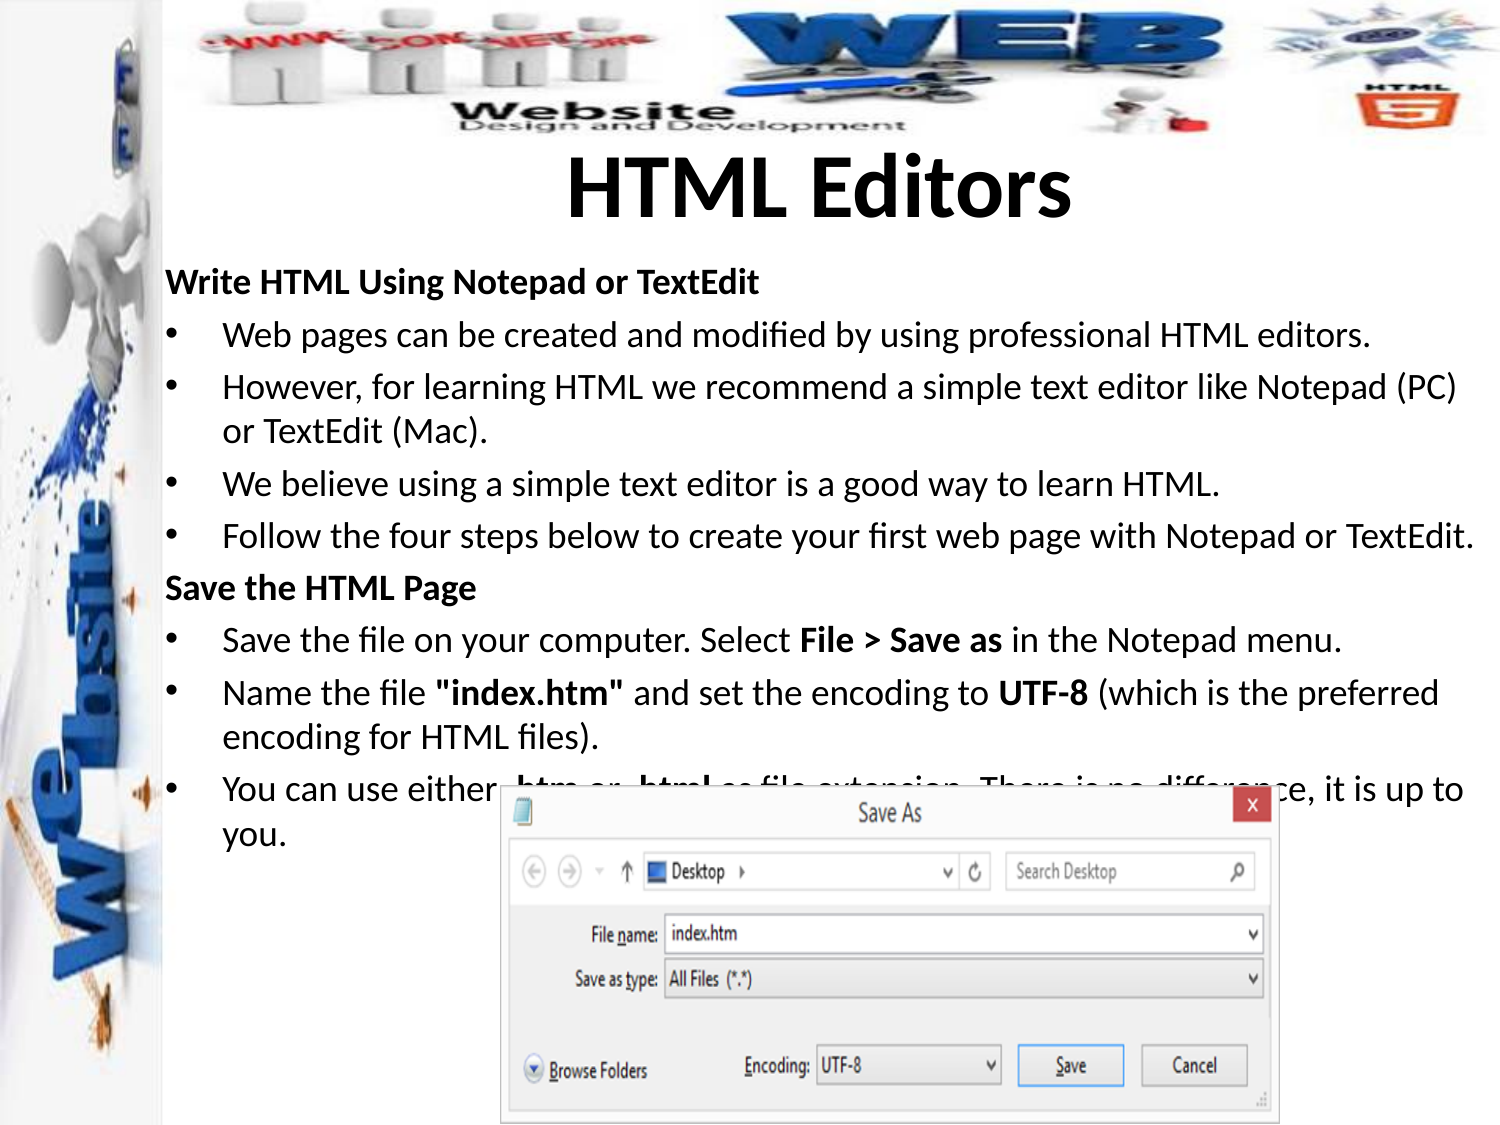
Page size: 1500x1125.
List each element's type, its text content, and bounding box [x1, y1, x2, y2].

title HTML Editors [144, 87, 1495, 275]
list Write HTML Using Notepad or TextEdit Web pages can be created and modified by using professional HTML editors. However, for learning HTML we recommend a simple text editor like Notepad (PC) or TextEdit (Mac). We believe using a simple text editor is a good way to learn HTML. Follow the four steps below to create your first web page with Notepad or TextEdit. Save the HTML Page Save the file on your computer. Select File > Save as in the Notepad menu. Name the file "index.htm" and set the encoding to UTF-8 (which is the preferred encoding for HTML files). You can use either .htm or .html as file extension. There is no difference, it is up to you. [150, 249, 1500, 875]
picture [0, 0, 1500, 1125]
